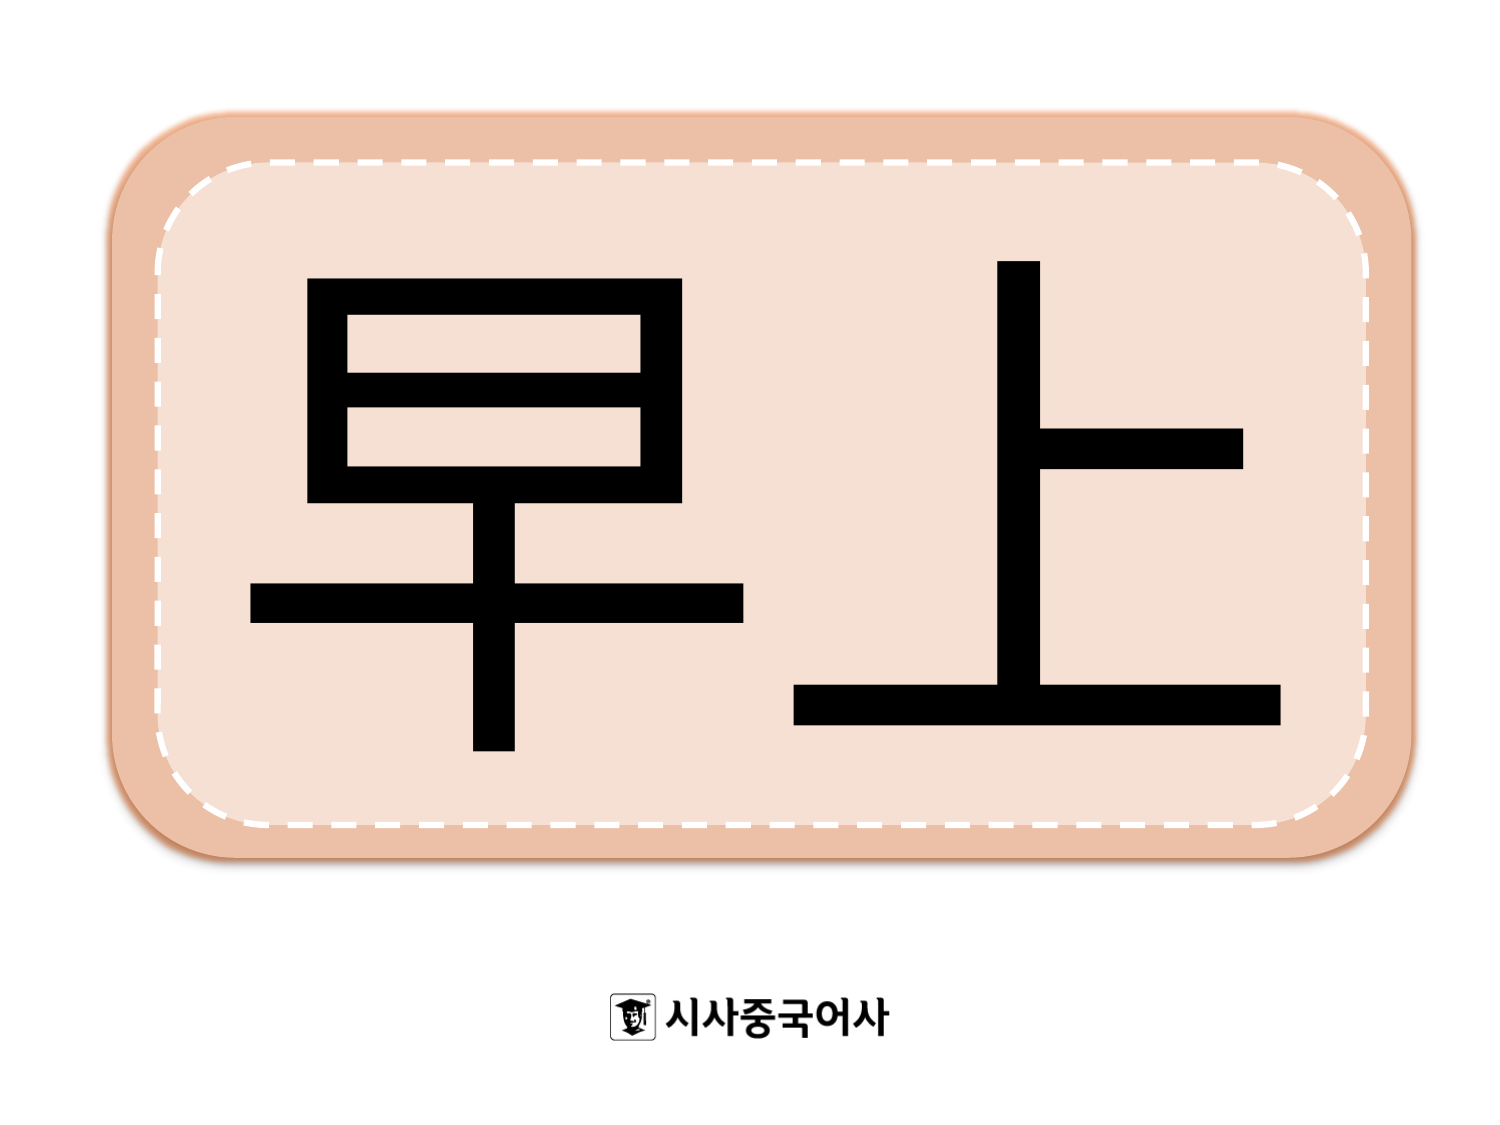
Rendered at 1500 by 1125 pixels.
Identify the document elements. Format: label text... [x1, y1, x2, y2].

text_box 早上 [162, 160, 1371, 824]
picture [602, 987, 898, 1047]
